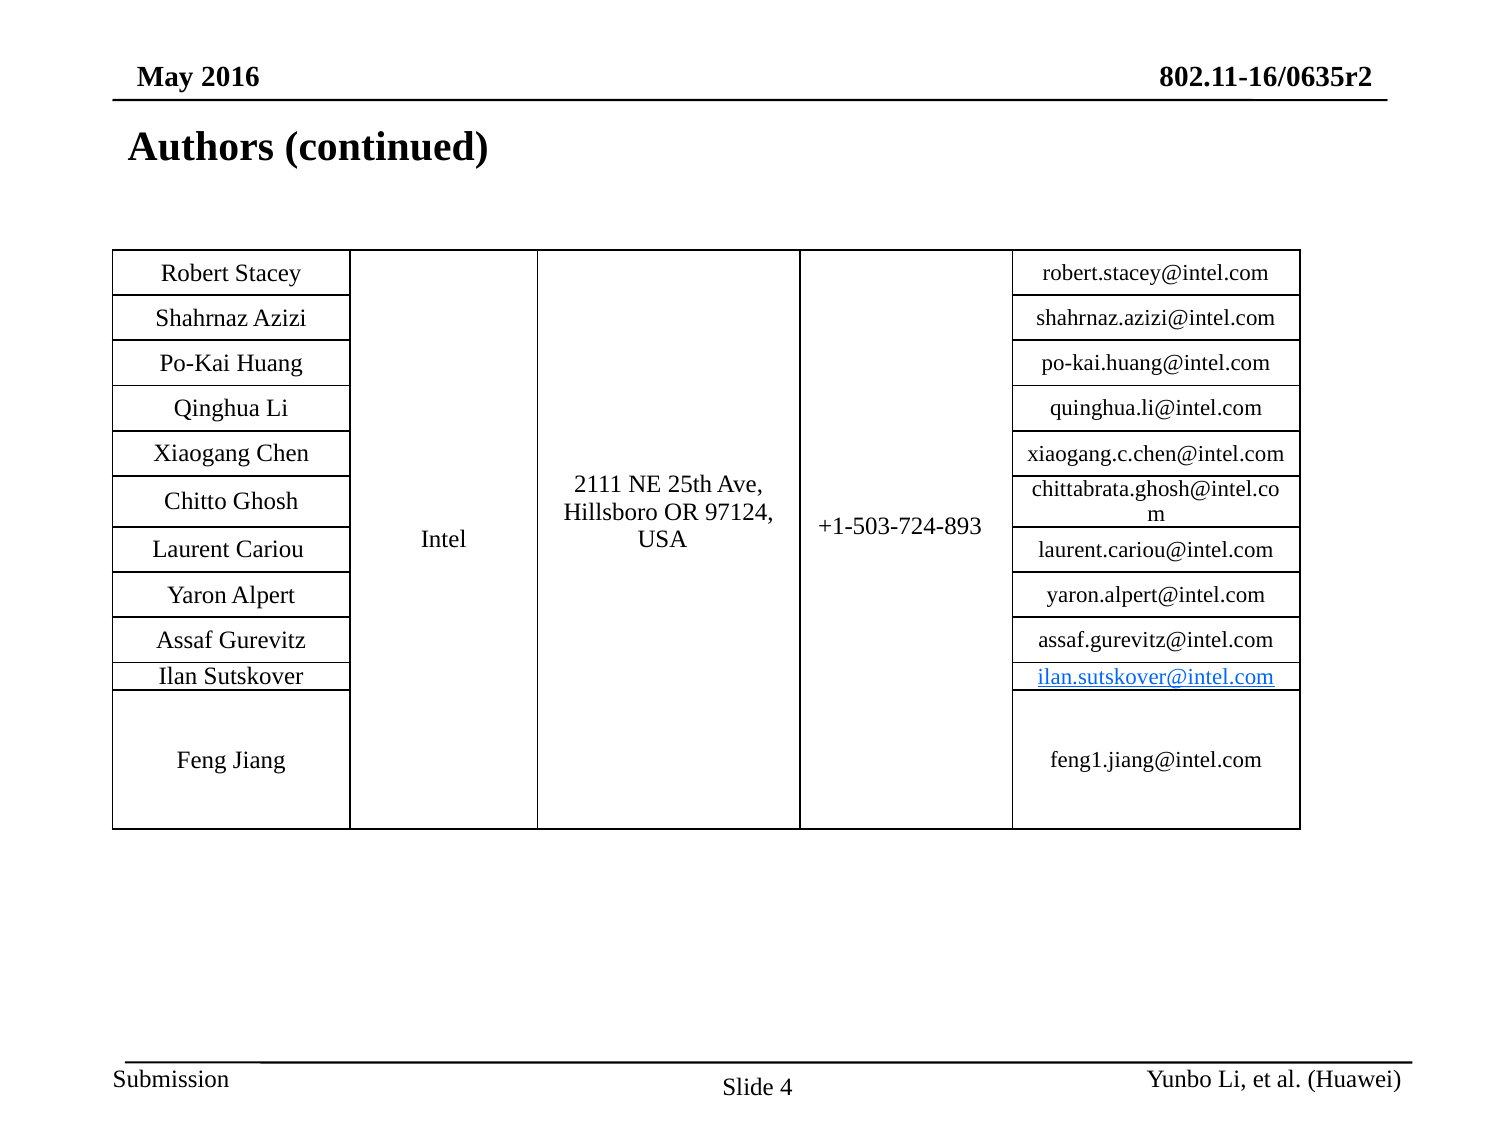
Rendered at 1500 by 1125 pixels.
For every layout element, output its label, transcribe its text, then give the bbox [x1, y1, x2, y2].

table_cell Chitto Ghosh [113, 477, 349, 526]
table_header 2111 NE 25th Ave, Hillsboro OR 97124, USA [538, 251, 799, 828]
table_cell ilan.sutskover@intel.com [1013, 663, 1299, 689]
table_cell Ilan Sutskover [113, 663, 349, 689]
table_header Robert Stacey [113, 251, 349, 294]
table_header +1-503-724-893 [801, 251, 1012, 828]
table_cell quinghua.li@intel.com [1013, 386, 1299, 430]
table_cell Qinghua Li [113, 386, 349, 430]
table_cell Shahrnaz Azizi [113, 296, 349, 339]
table_cell assaf.gurevitz@intel.com [1013, 618, 1299, 662]
title Authors (continued) [112, 124, 1388, 163]
table_cell Po-Kai Huang [113, 341, 349, 385]
footer Yunbo Li, et al. (Huawei) [949, 1061, 1402, 1093]
slide_number Slide 4 [713, 1069, 802, 1101]
table_cell Feng Jiang [113, 691, 349, 828]
table_cell Assaf Gurevitz [113, 618, 349, 662]
table_cell shahrnaz.azizi@intel.com [1013, 296, 1299, 339]
table_header robert.stacey@intel.com [1013, 251, 1299, 294]
table_header Intel [351, 251, 537, 828]
table_cell Xiaogang Chen [113, 432, 349, 475]
table_cell Laurent Cariou [113, 528, 349, 571]
table_cell chittabrata.ghosh@intel.com [1013, 477, 1299, 526]
table_cell xiaogang.c.chen@intel.com [1013, 432, 1299, 475]
table_cell feng1.jiang@intel.com [1013, 691, 1299, 828]
table_cell Yaron Alpert [113, 573, 349, 616]
table_cell laurent.cariou@intel.com [1013, 528, 1299, 571]
table_cell po-kai.huang@intel.com [1013, 341, 1299, 385]
table_cell yaron.alpert@intel.com [1013, 573, 1299, 616]
